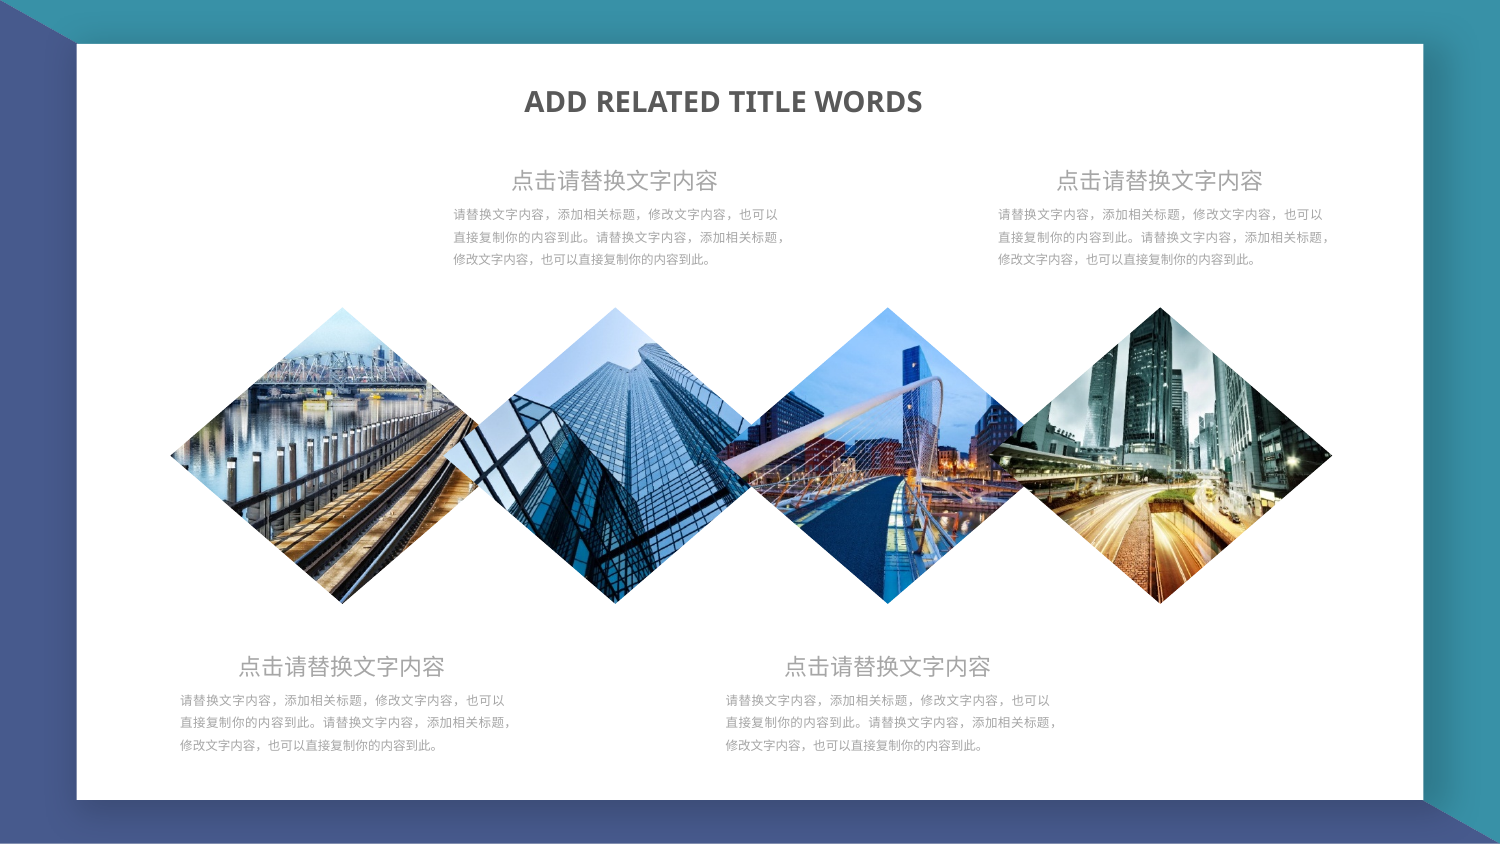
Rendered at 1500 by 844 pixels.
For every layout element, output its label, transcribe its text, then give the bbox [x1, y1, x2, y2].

text_box 点击请替换文字内容 [238, 652, 446, 681]
text_box 请替换文字内容，添加相关标题，修改文字内容，也可以直接复制你的内容到此。请替换文字内容，添加相关标题，修改文字内容，也可以直接复制你的内容到此。 [998, 199, 1323, 268]
text_box 请替换文字内容，添加相关标题，修改文字内容，也可以直接复制你的内容到此。请替换文字内容，添加相关标题，修改文字内容，也可以直接复制你的内容到此。 [453, 199, 778, 268]
text_box [168, 305, 479, 606]
text_box 请替换文字内容，添加相关标题，修改文字内容，也可以直接复制你的内容到此。请替换文字内容，添加相关标题，修改文字内容，也可以直接复制你的内容到此。 [180, 685, 505, 753]
text_box 点击请替换文字内容 [1056, 166, 1264, 195]
text_box 点击请替换文字内容 [511, 166, 719, 195]
text_box [713, 305, 1024, 606]
text_box [986, 305, 1335, 606]
text_box 请替换文字内容，添加相关标题，修改文字内容，也可以直接复制你的内容到此。请替换文字内容，添加相关标题，修改文字内容，也可以直接复制你的内容到此。 [725, 685, 1050, 753]
text_box [441, 305, 751, 606]
text_box 点击请替换文字内容 [784, 652, 992, 681]
